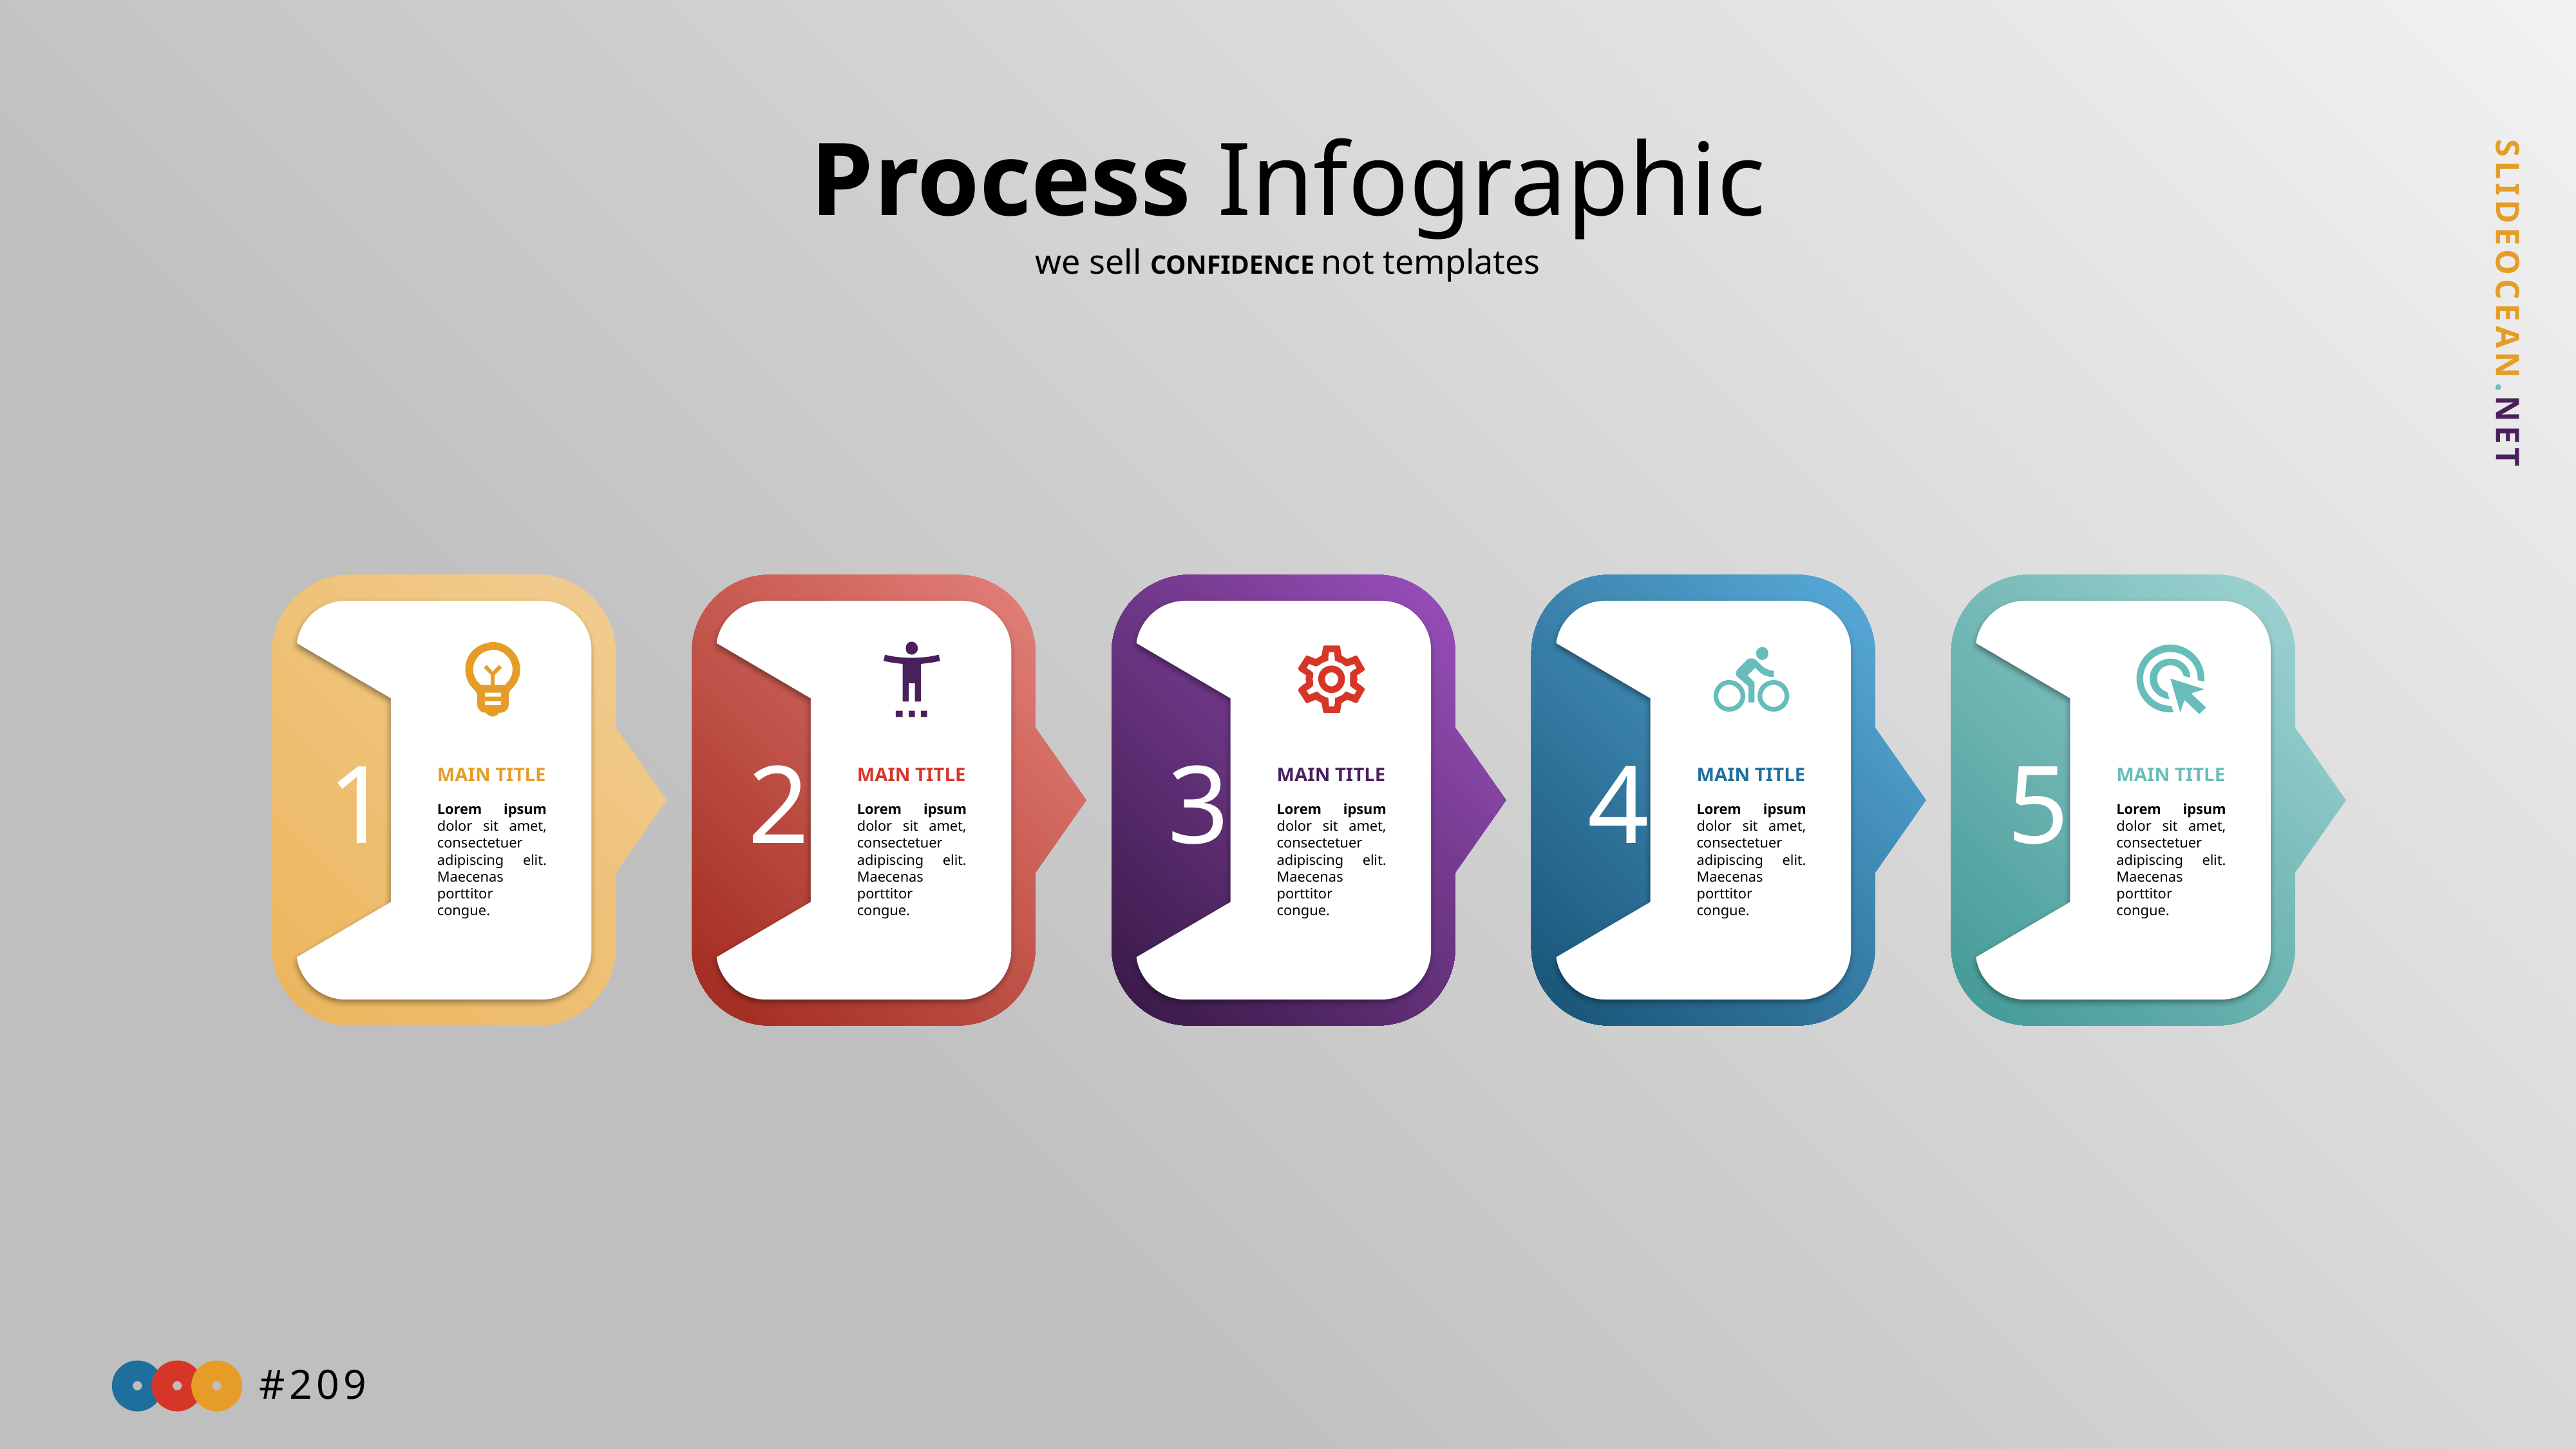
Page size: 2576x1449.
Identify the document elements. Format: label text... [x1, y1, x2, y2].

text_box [691, 574, 1087, 1026]
text_box Process Infographic [800, 110, 1775, 241]
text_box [271, 574, 667, 1026]
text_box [463, 641, 521, 717]
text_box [2107, 757, 2236, 908]
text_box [1687, 757, 1817, 908]
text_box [1111, 574, 1507, 1026]
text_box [1951, 574, 2346, 1026]
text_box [1267, 757, 1397, 908]
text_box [427, 757, 557, 908]
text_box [847, 757, 977, 908]
text_box we sell CONFIDENCE not templates [1026, 241, 1550, 285]
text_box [1531, 574, 1926, 1026]
text_box #209 [259, 1359, 402, 1408]
